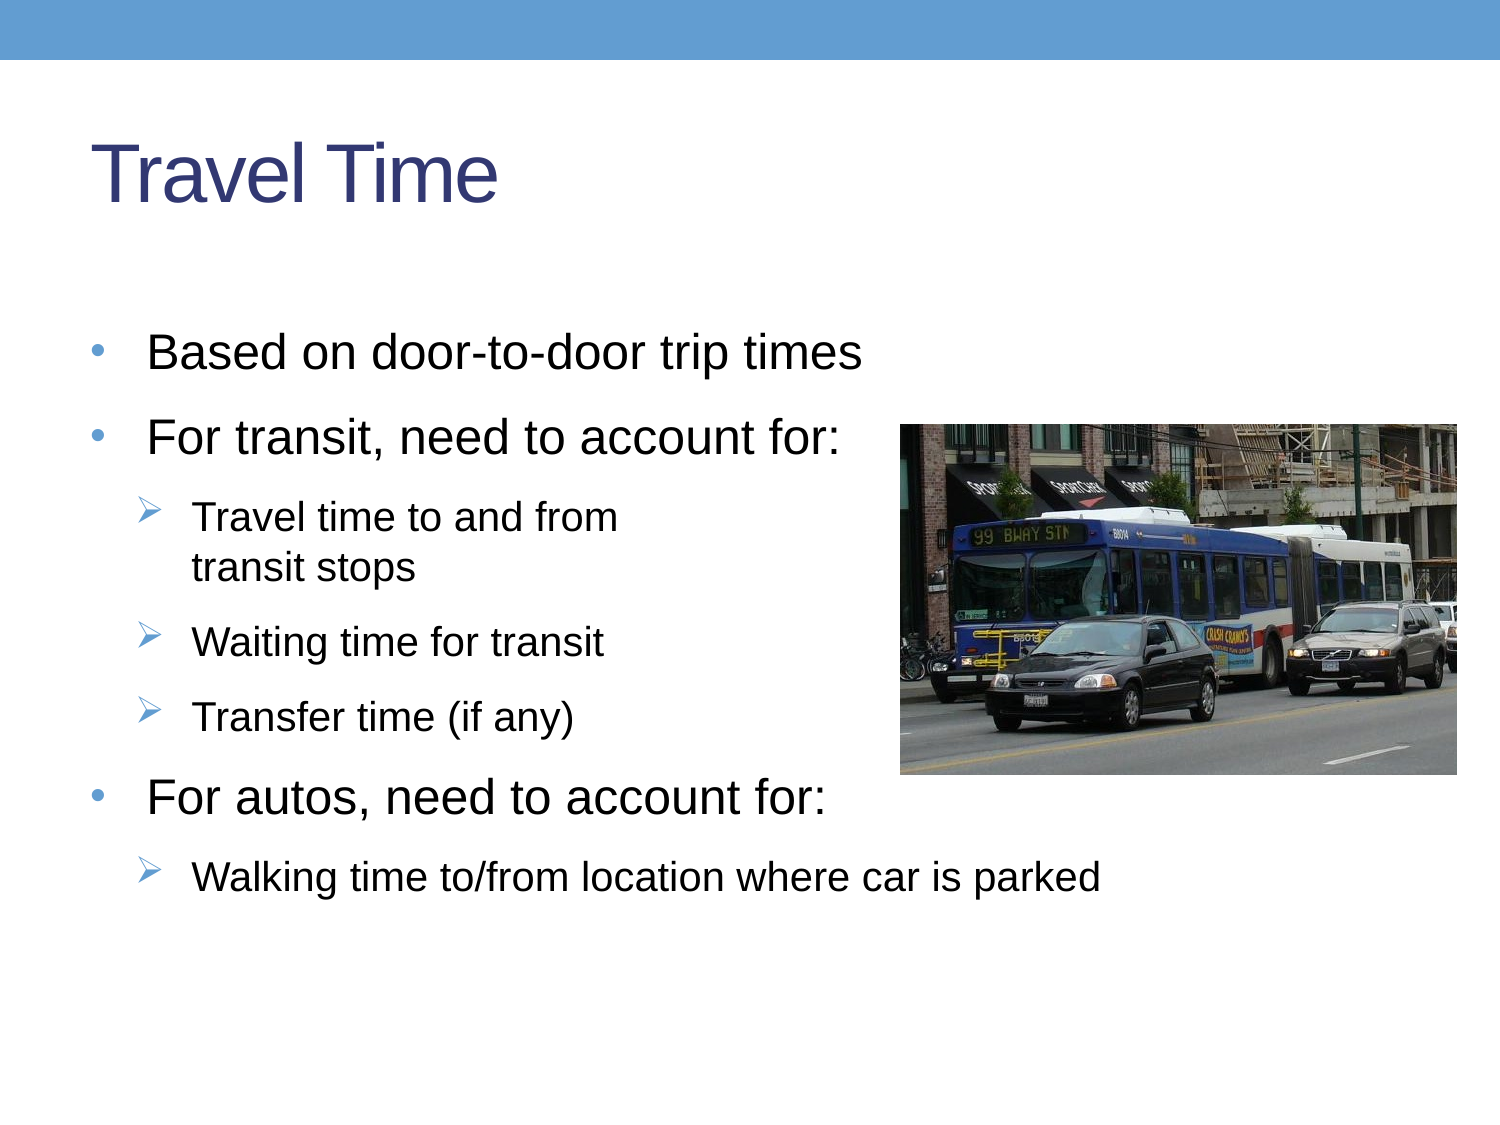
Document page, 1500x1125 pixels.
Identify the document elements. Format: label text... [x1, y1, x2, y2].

picture [899, 424, 1457, 776]
title Travel Time [75, 87, 1425, 250]
list Based on door-to-door trip times For transit, need to account for: Travel time to and from transit stops Waiting time for transit Transfer time (if any) For autos, need to account for: Walking time to/from location where car is parked [75, 311, 1453, 1011]
